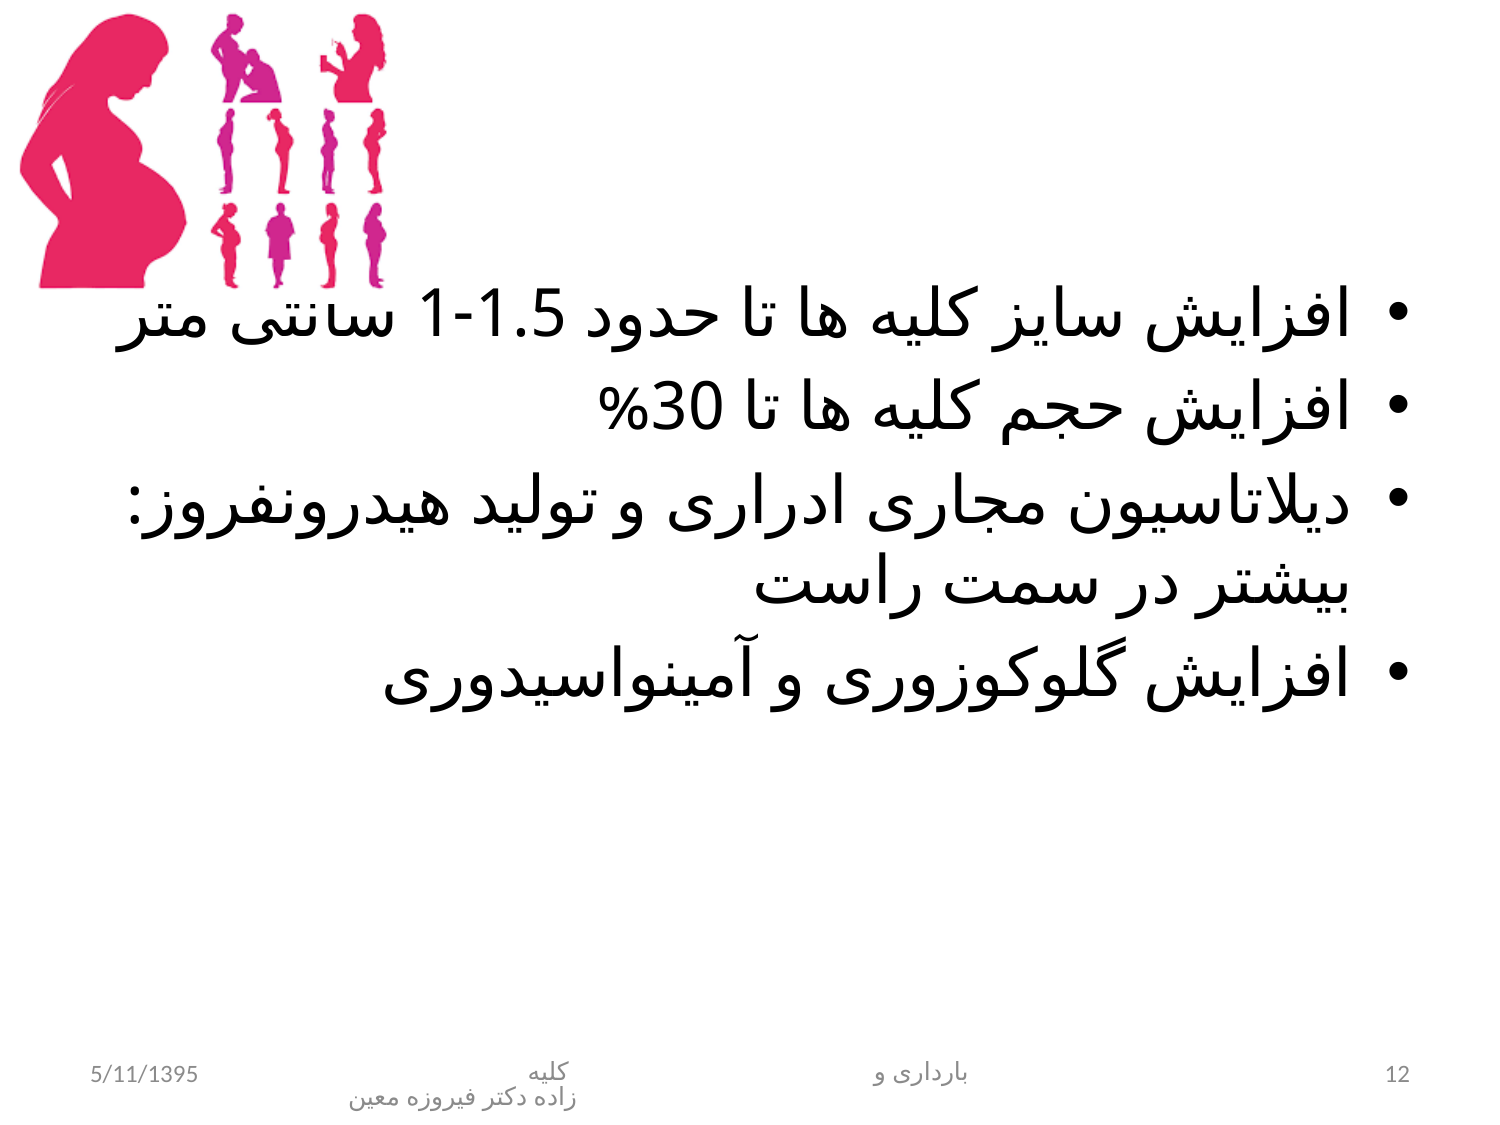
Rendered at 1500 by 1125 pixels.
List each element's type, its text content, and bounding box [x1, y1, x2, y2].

footer بارداری و کلیه دکتر فیروزه معین زاده [512, 1042, 988, 1103]
slide_number 12 [1074, 1042, 1425, 1103]
picture [0, 0, 407, 304]
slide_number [75, 1042, 425, 1103]
list افزایش سایز کلیه ها تا حدود 1.5-1 سانتی متر افزایش حجم کلیه ها تا 30% دیلاتاسیون مجاری ادراری و تولید هیدرونفروز: بیشتر در سمت راست افزایش گلوکوزوری و آمینواسیدوری [75, 262, 1425, 1005]
